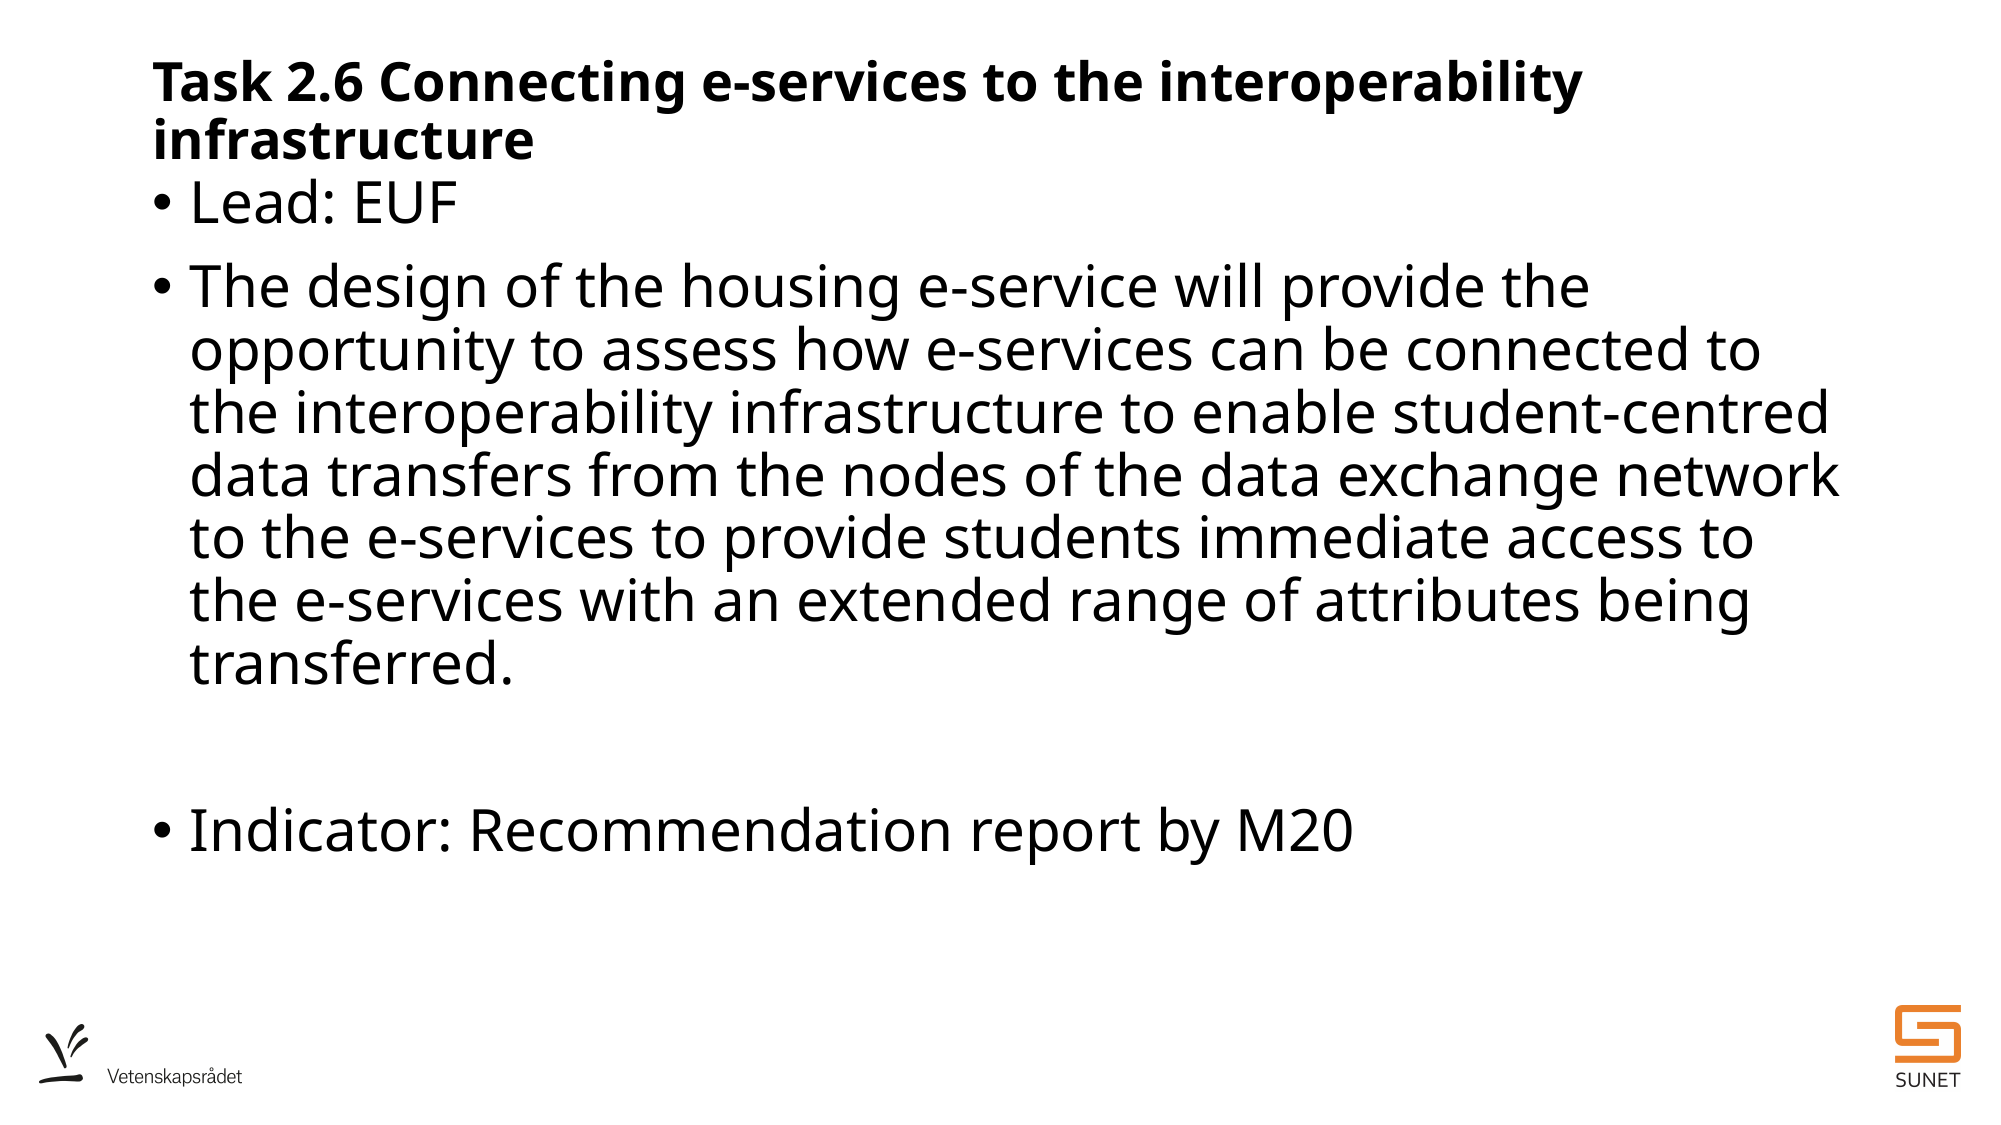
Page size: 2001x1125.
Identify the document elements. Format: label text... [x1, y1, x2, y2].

title Task 2.6 Connecting e-services to the interoperability infrastructure [137, 59, 1863, 166]
picture [1895, 1005, 1961, 1092]
picture [39, 1024, 242, 1087]
list Lead: EUF The design of the housing e-service will provide the opportunity to assess how e-services can be connected to the interoperability infrastructure to enable student-centred data transfers from the nodes of the data exchange network to the e-services to provide students immediate access to the e-services with an extended range of attributes being transferred. Indicator: Recommendation report by M20 [137, 166, 1863, 1014]
